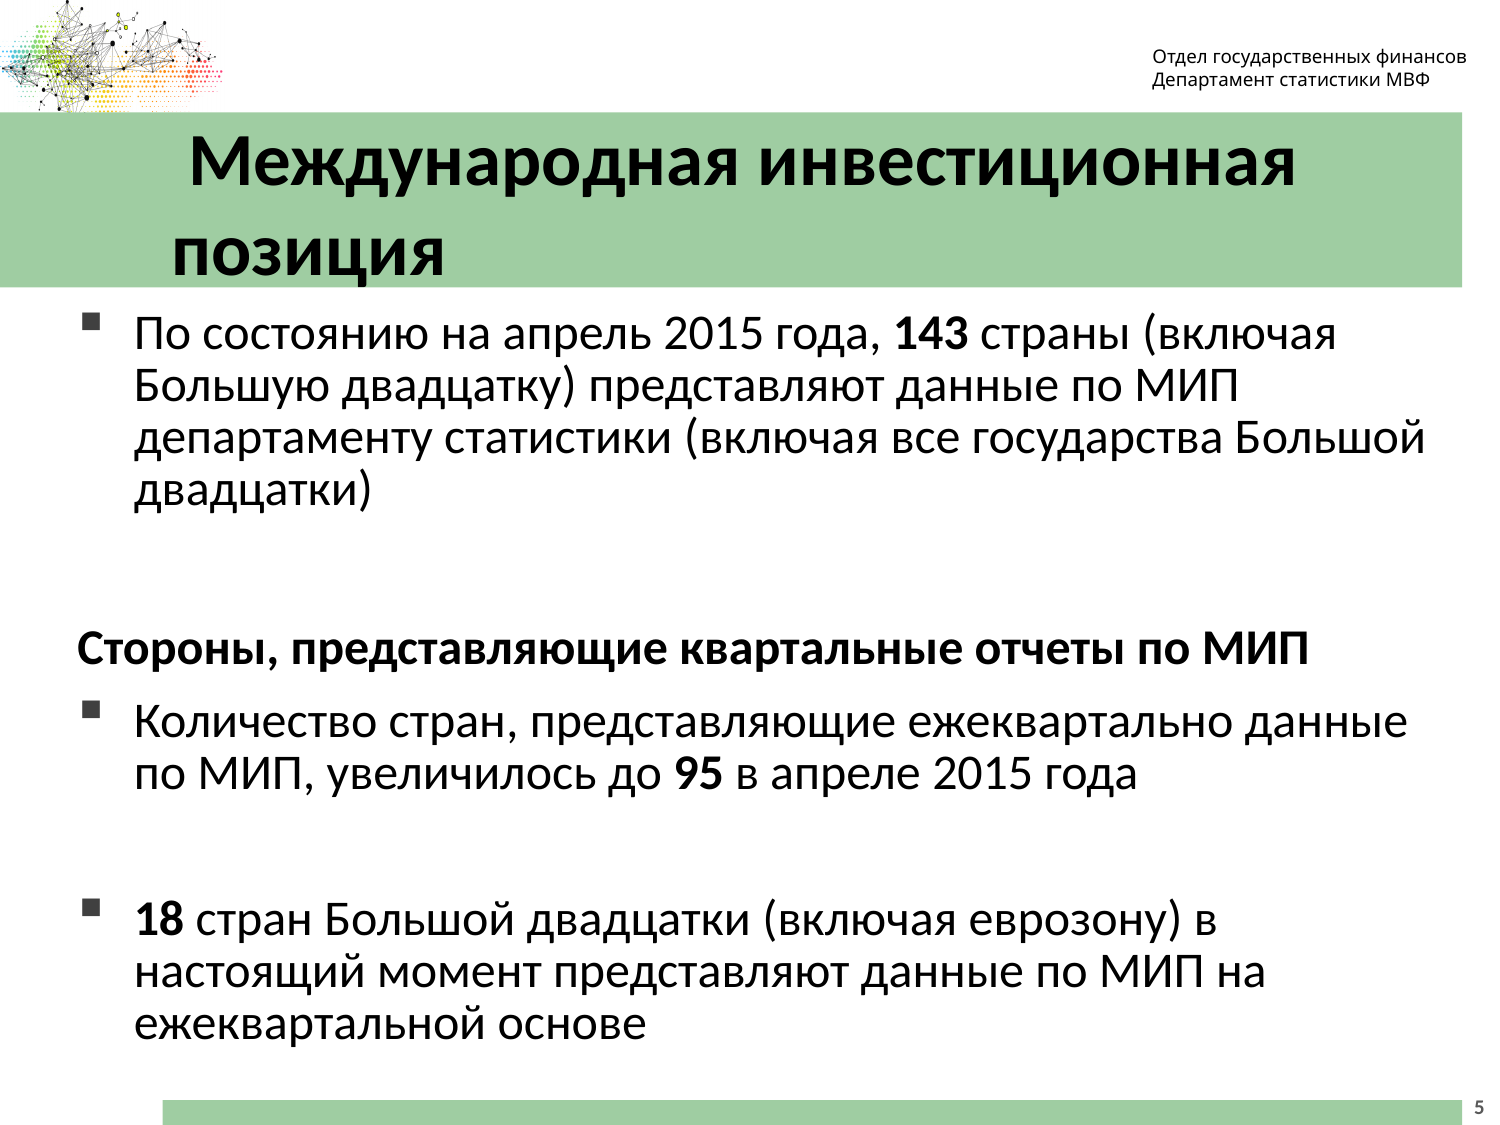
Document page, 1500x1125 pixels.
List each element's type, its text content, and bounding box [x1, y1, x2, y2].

slide_number 5 [1441, 1074, 1500, 1125]
list По состоянию на апрель 2015 года, 143 страны (включая Большую двадцатку) представляют данные по МИП департаменту статистики (включая все государства Большой двадцатки) Стороны, представляющие квартальные отчеты по МИП Количество стран, представляющие ежеквартально данные по МИП, увеличилось до 95 в апреле 2015 года 18 стран Большой двадцатки (включая еврозону) в настоящий момент представляют данные по МИП на ежеквартальной основе [62, 299, 1463, 1088]
title Международная инвестиционная позиция [0, 112, 1463, 288]
picture [0, 0, 225, 112]
text_box Отдел государственных финансов Департамент статистики МВФ [1137, 37, 1500, 98]
